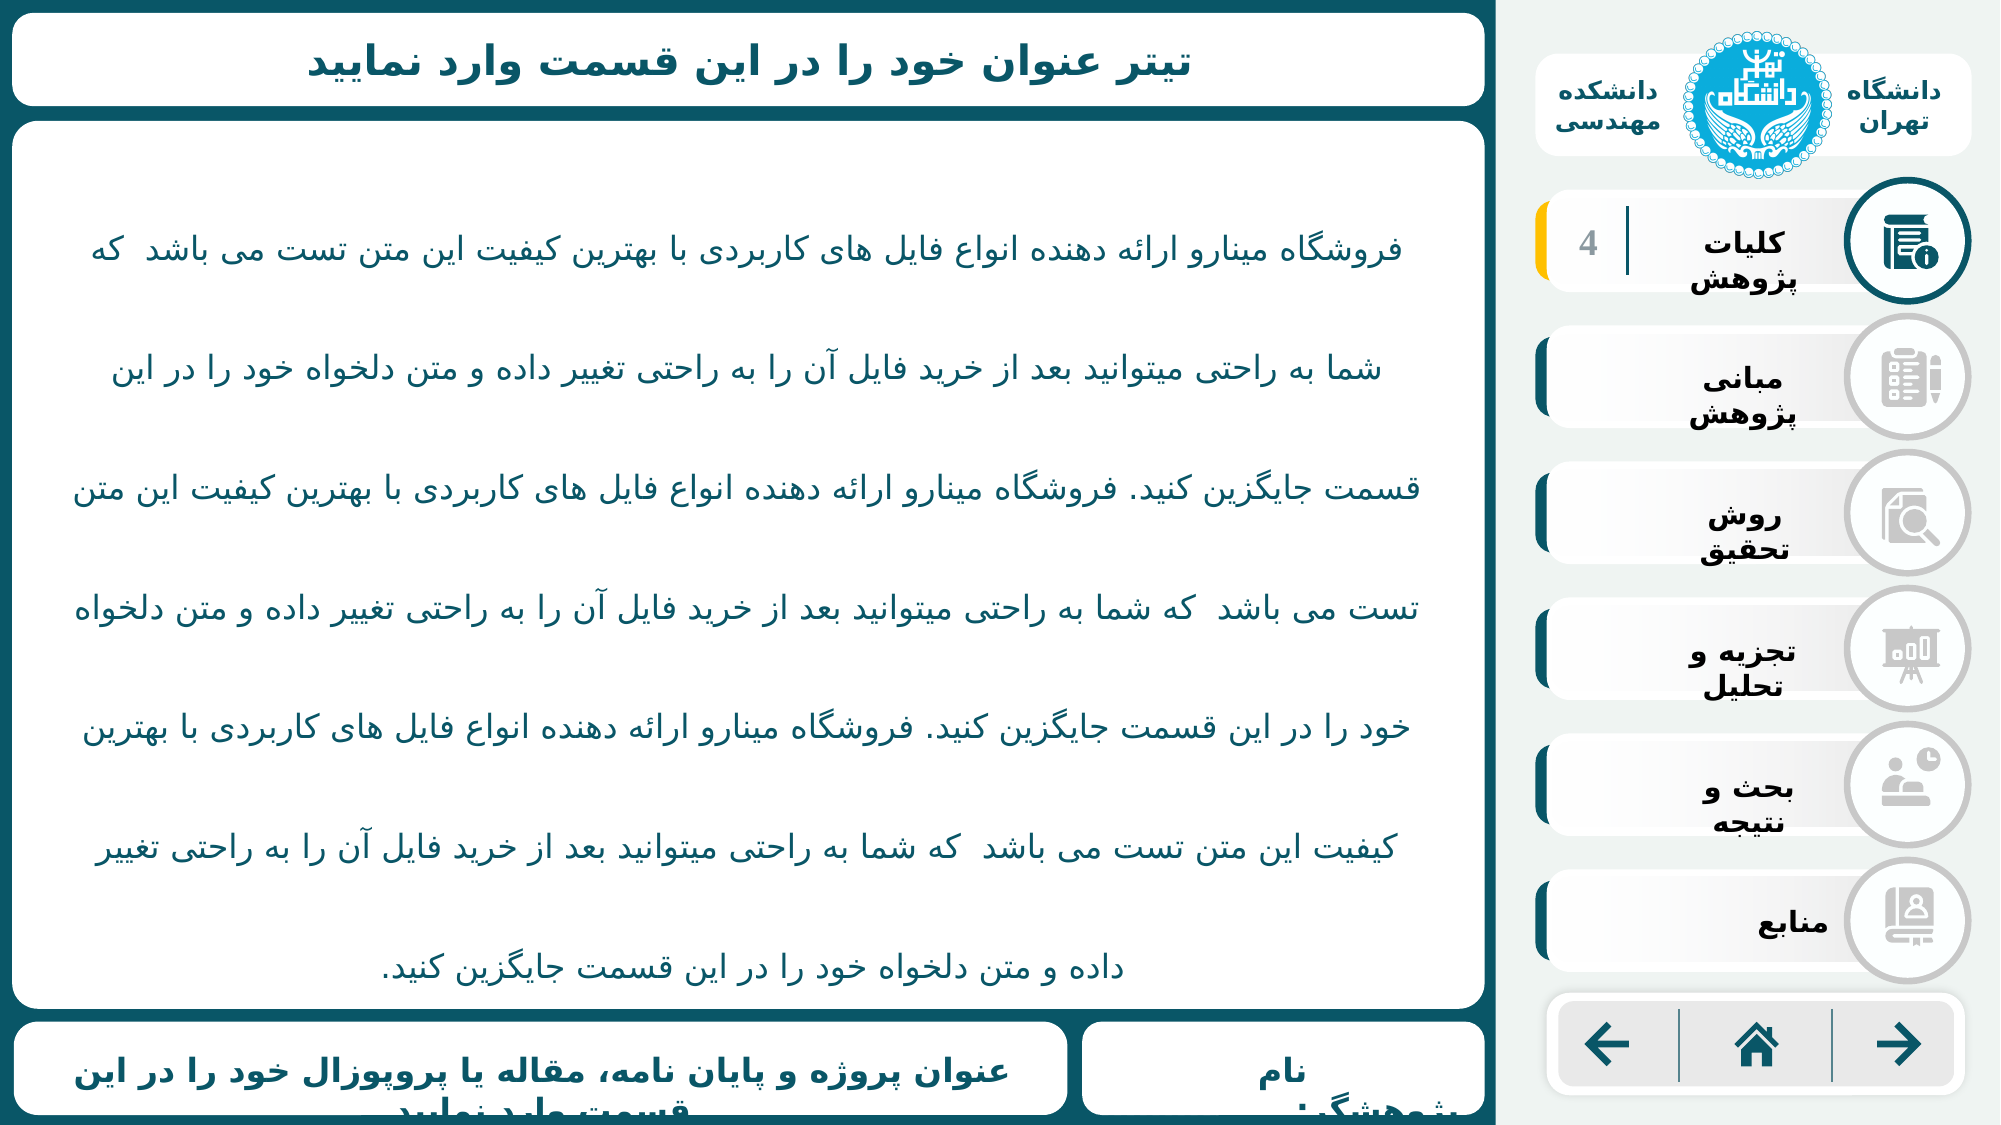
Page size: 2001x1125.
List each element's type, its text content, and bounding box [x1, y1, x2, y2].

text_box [1881, 625, 1941, 684]
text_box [1881, 488, 1941, 547]
picture [1683, 31, 1832, 179]
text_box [1883, 214, 1939, 270]
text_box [1881, 348, 1941, 408]
text_box بحث و نتیجه [1654, 760, 1844, 846]
text_box عنوان پروژه و پایان نامه، مقاله یا پروپوزال خود را در این قسمت وارد نمایید [19, 1041, 1067, 1125]
text_box روش تحقیق [1646, 488, 1844, 573]
text_box فروشگاه مینارو ارائه دهنده انواع فایل های کاربردی با بهترین کیفیت این متن تست می باشد که شما به راحتی میتوانید بعد از خرید فایل آن را به راحتی تغییر داده و متن دلخواه خود را در این قسمت جایگزین کنید. فروشگاه مینارو ارائه دهنده انواع فایل های کاربردی با بهترین کیفیت این متن تست می باشد که شما به راحتی میتوانید بعد از خرید فایل آن را به راحتی تغییر داده و متن دلخواه خود را در این قسمت جایگزین کنید. فروشگاه مینارو ارائه دهنده انواع فایل های کاربردی با بهترین کیفیت این متن تست می باشد که شما به راحتی میتوانید بعد از خرید فایل آن را به راحتی تغییر داده و متن دلخواه خود را در این قسمت جایگزین کنید. [51, 139, 1445, 993]
text_box منابع [1670, 895, 1844, 946]
text_box [1584, 1021, 1629, 1067]
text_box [1734, 1021, 1779, 1067]
text_box [1877, 1021, 1922, 1067]
text_box دانشکده مهندسی [1522, 67, 1683, 142]
text_box تیتر عنوان خود را در این قسمت وارد نمایید [19, 26, 1481, 92]
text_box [1885, 887, 1935, 947]
slide_number 4 [1549, 210, 1628, 271]
text_box مبانی پژوهش [1642, 352, 1844, 437]
text_box دانشگاه تهران [1832, 67, 1981, 142]
text_box نام پژوهشگر:............... [1084, 1041, 1482, 1125]
text_box کلیات پژوهش [1644, 216, 1844, 302]
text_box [1881, 747, 1941, 807]
text_box تجزیه و تحلیل [1642, 624, 1844, 710]
